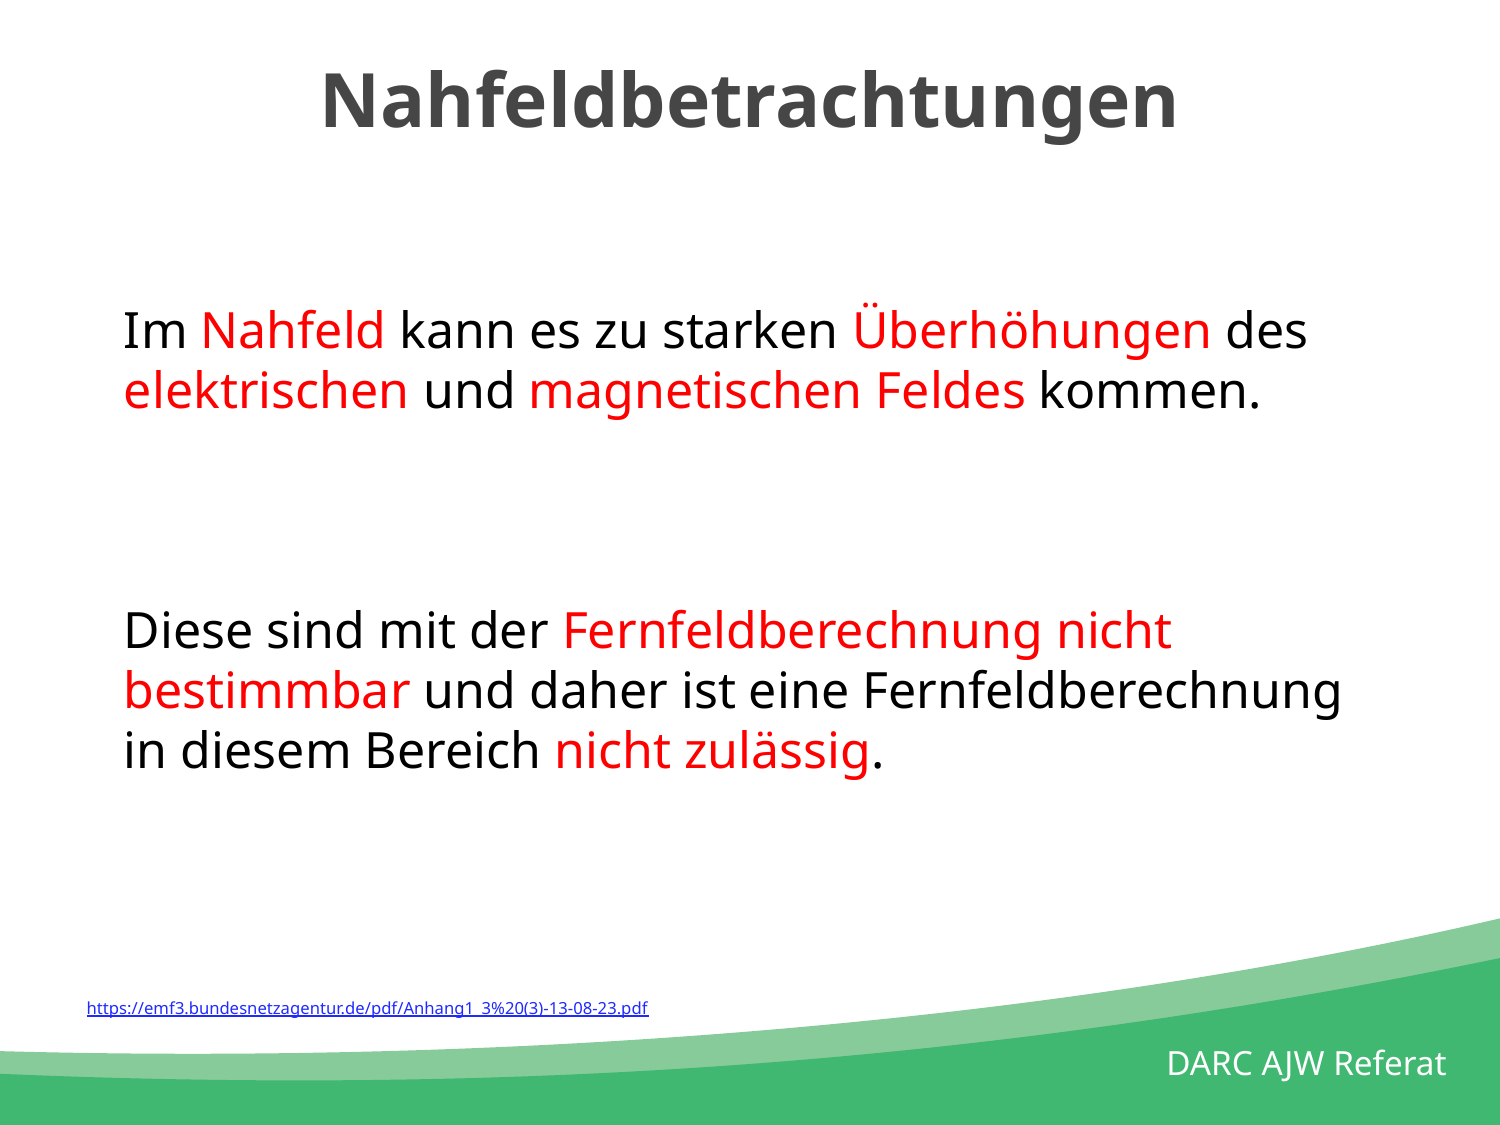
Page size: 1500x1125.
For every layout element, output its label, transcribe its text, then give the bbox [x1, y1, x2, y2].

list [64, 181, 1436, 1026]
text_box Im Nahfeld kann es zu starken Überhöhungen des elektrischen und magnetischen Feldes kommen. Diese sind mit der Fernfeldberechnung nicht bestimmbar und daher ist eine Fernfeldberechnung in diesem Bereich nicht zulässig. [109, 290, 1413, 786]
text_box https://emf3.bundesnetzagentur.de/pdf/Anhang1_3%20(3)-13-08-23.pdf [71, 990, 664, 1028]
title Nahfeldbetrachtungen [75, 45, 1425, 149]
